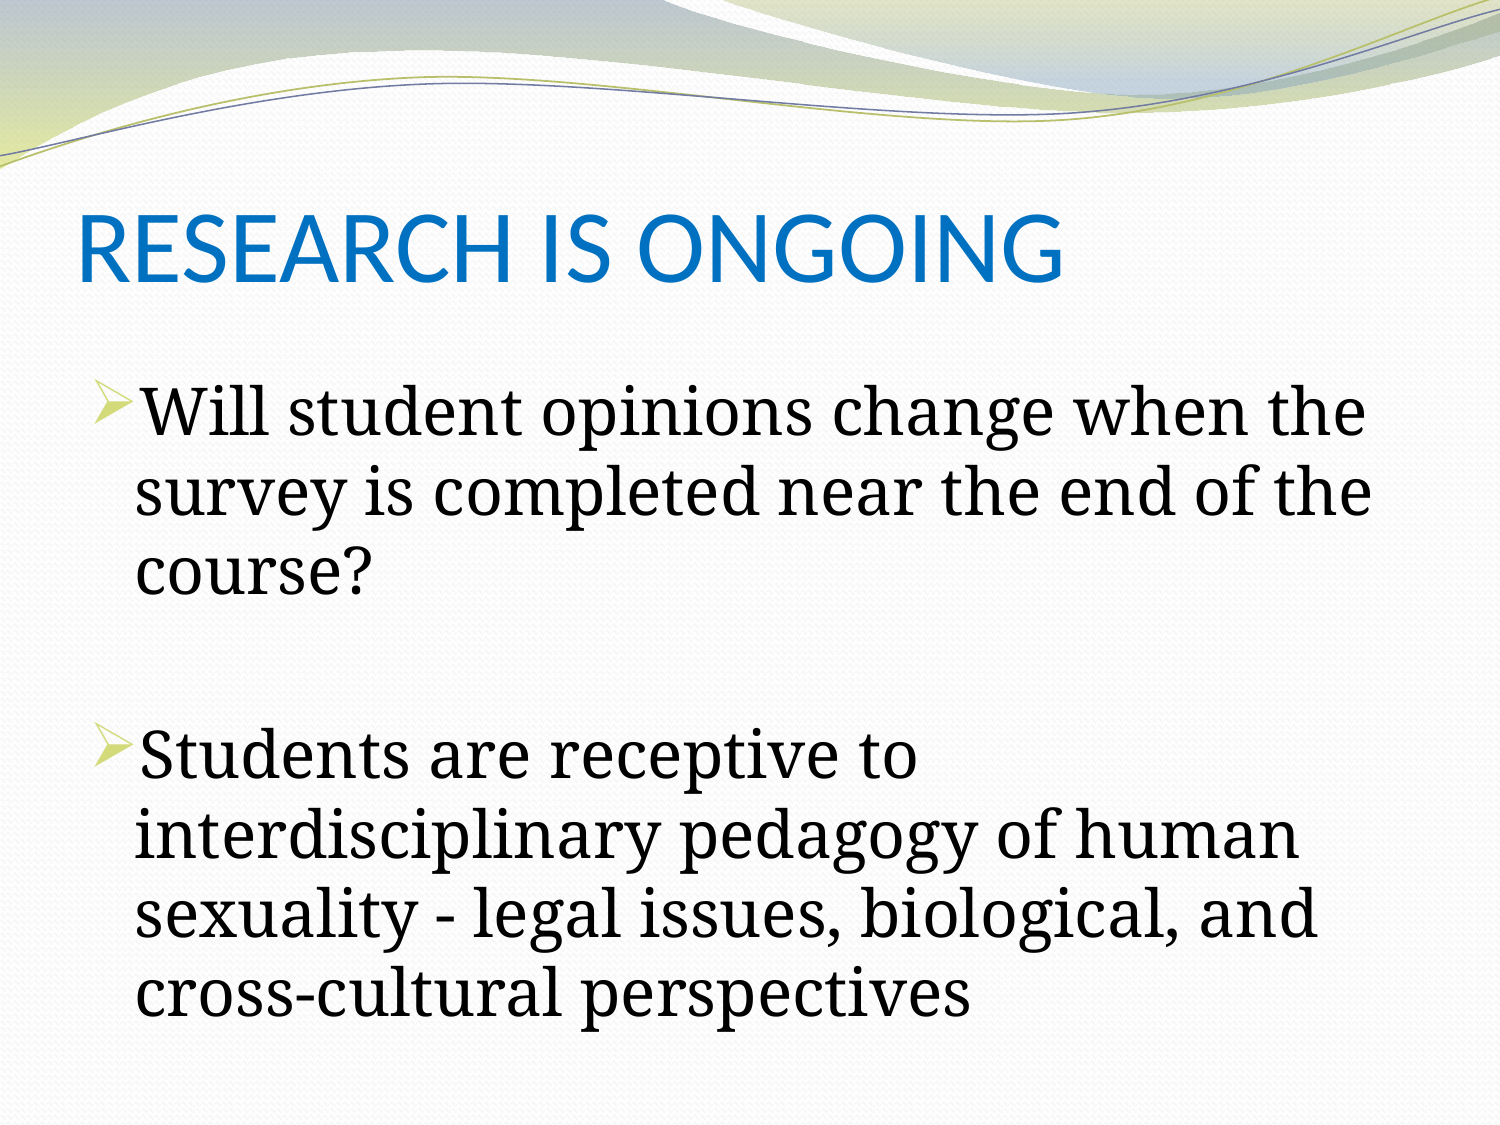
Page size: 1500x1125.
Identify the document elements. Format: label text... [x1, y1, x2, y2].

title RESEARCH IS ONGOING [75, 115, 1425, 303]
list Will student opinions change when the survey is completed near the end of the course? Students are receptive to interdisciplinary pedagogy of human sexuality - legal issues, biological, and cross-cultural perspectives [75, 362, 1425, 1038]
